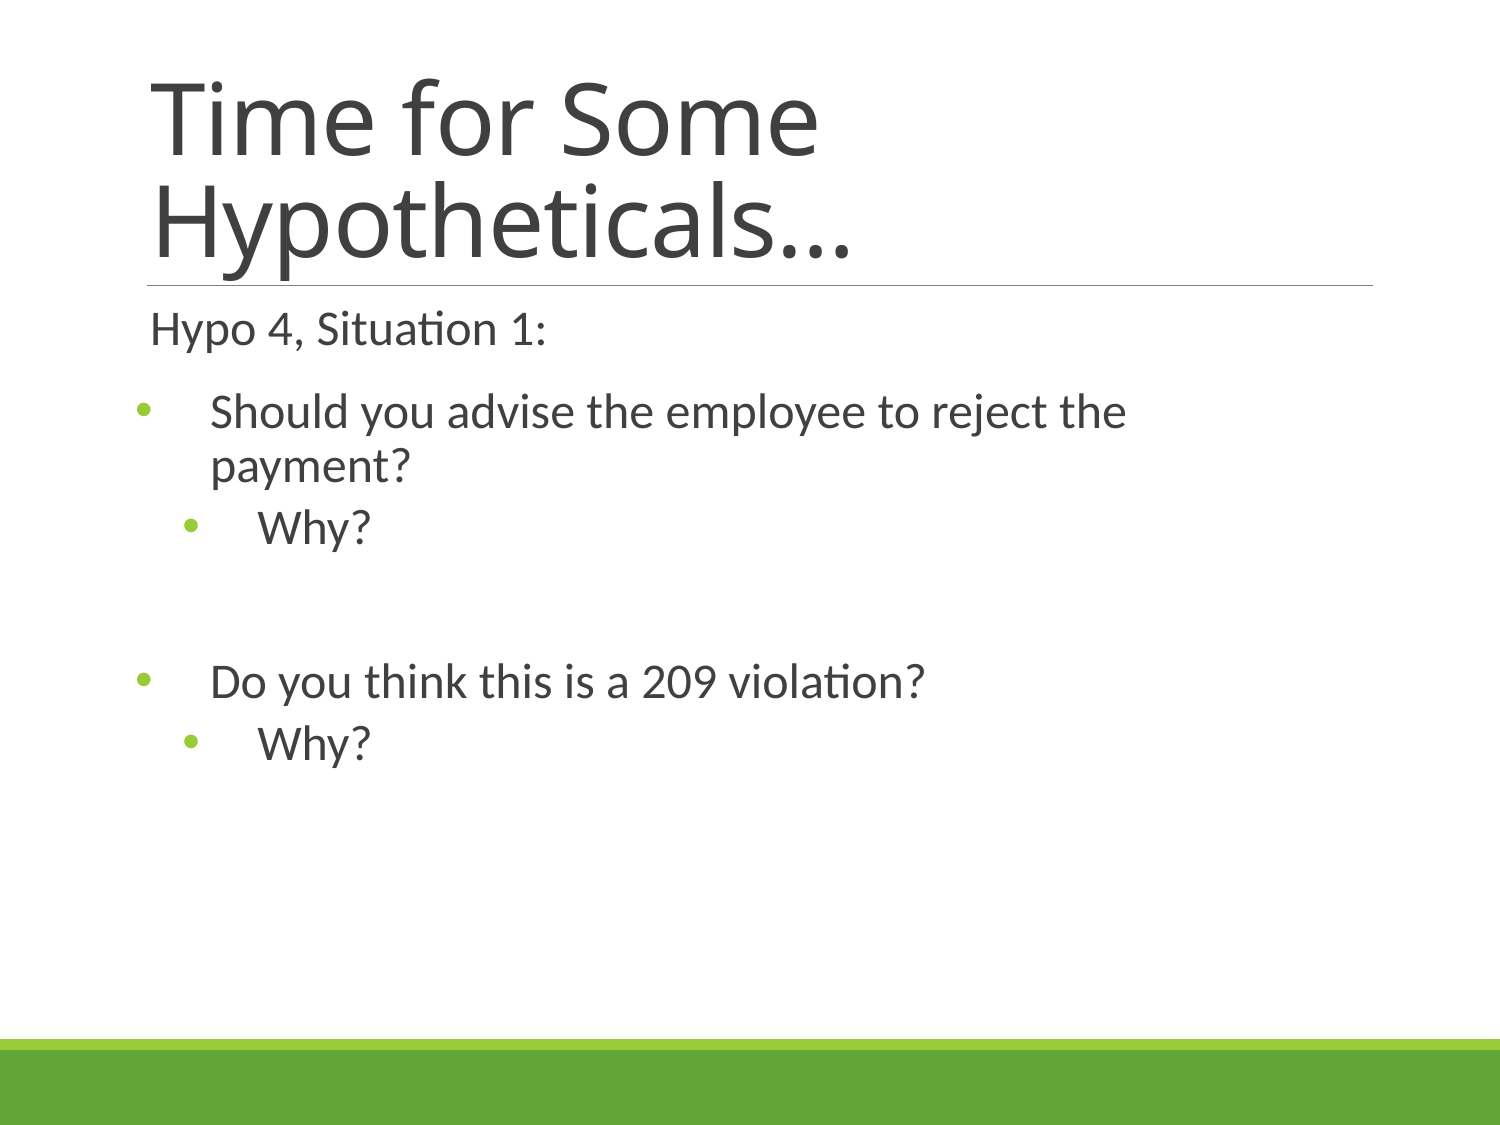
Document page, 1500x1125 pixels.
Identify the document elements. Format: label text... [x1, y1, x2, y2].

title Time for Some Hypotheticals… [135, 47, 1373, 285]
list Hypo 4, Situation 1: Should you advise the employee to reject the payment? Why? Do you think this is a 209 violation? Why? [135, 294, 1300, 904]
